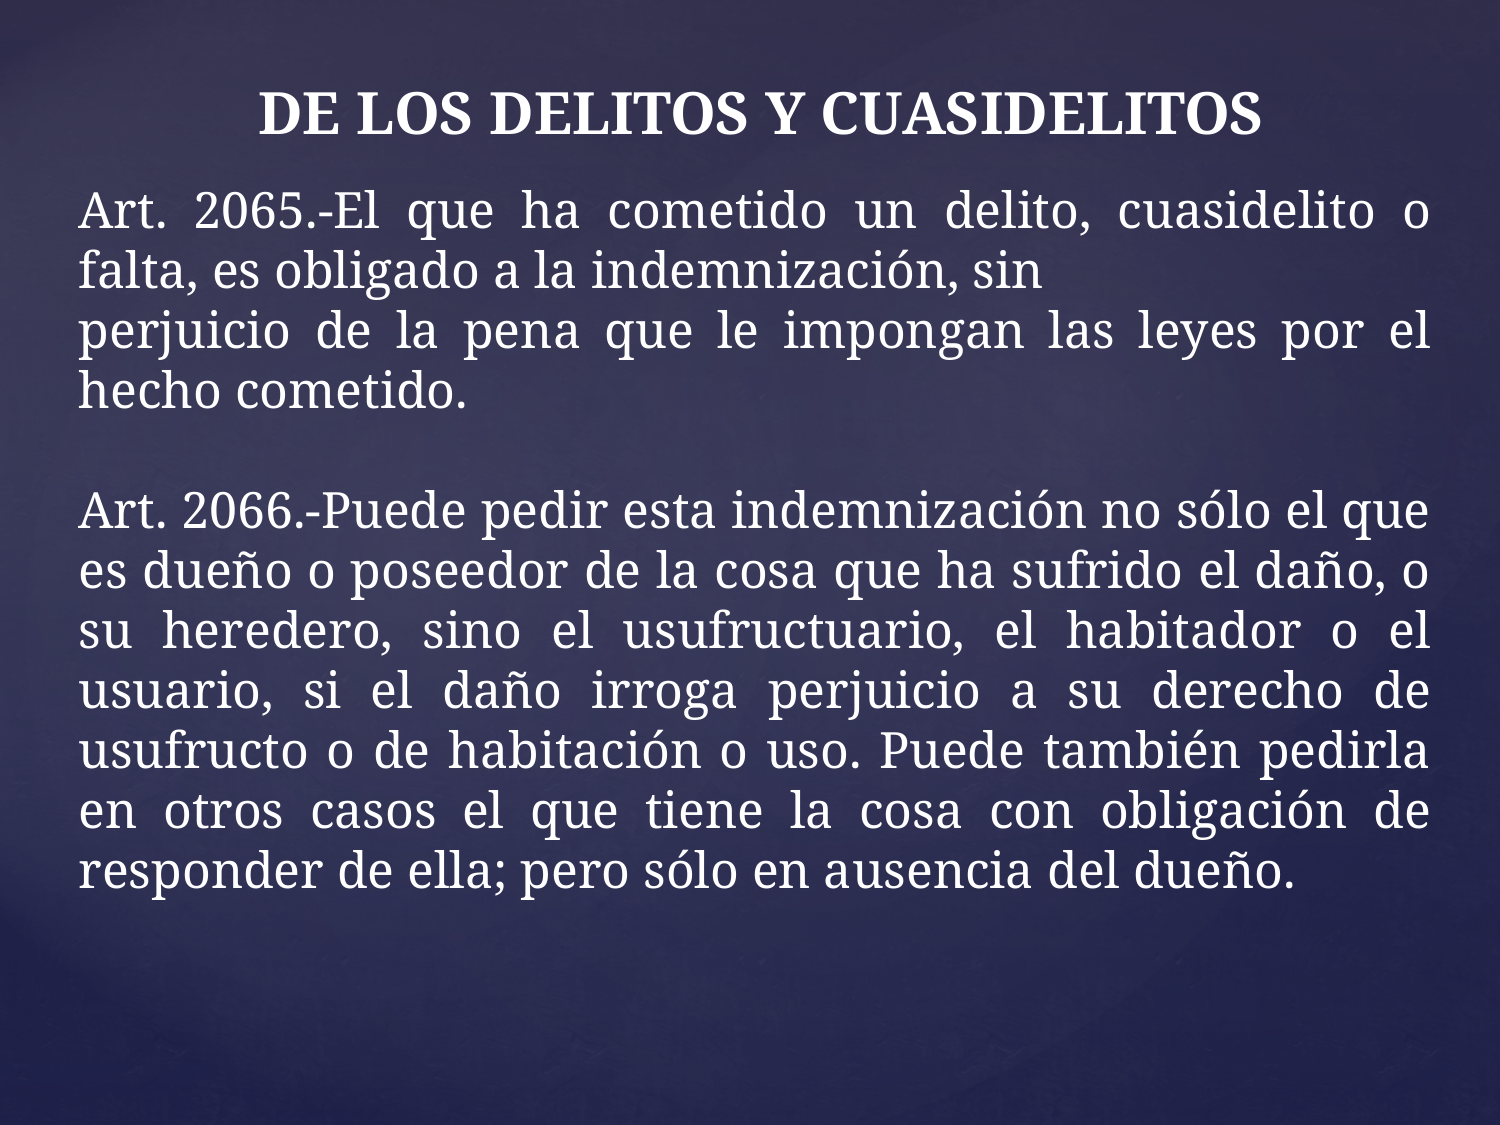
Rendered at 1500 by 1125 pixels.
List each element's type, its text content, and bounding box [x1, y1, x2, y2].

text_box Art. 2065.-El que ha cometido un delito, cuasidelito o falta, es obligado a la indemnización, sin perjuicio de la pena que le impongan las leyes por el hecho cometido. Art. 2066.-Puede pedir esta indemnización no sólo el que es dueño o poseedor de la cosa que ha sufrido el daño, o su heredero, sino el usufructuario, el habitador o el usuario, si el daño irroga perjuicio a su derecho de usufructo o de habitación o uso. Puede también pedirla en otros casos el que tiene la cosa con obligación de responder de ella; pero sólo en ausencia del dueño. [64, 171, 1447, 906]
text_box DE LOS DELITOS Y CUASIDELITOS [243, 68, 1280, 154]
